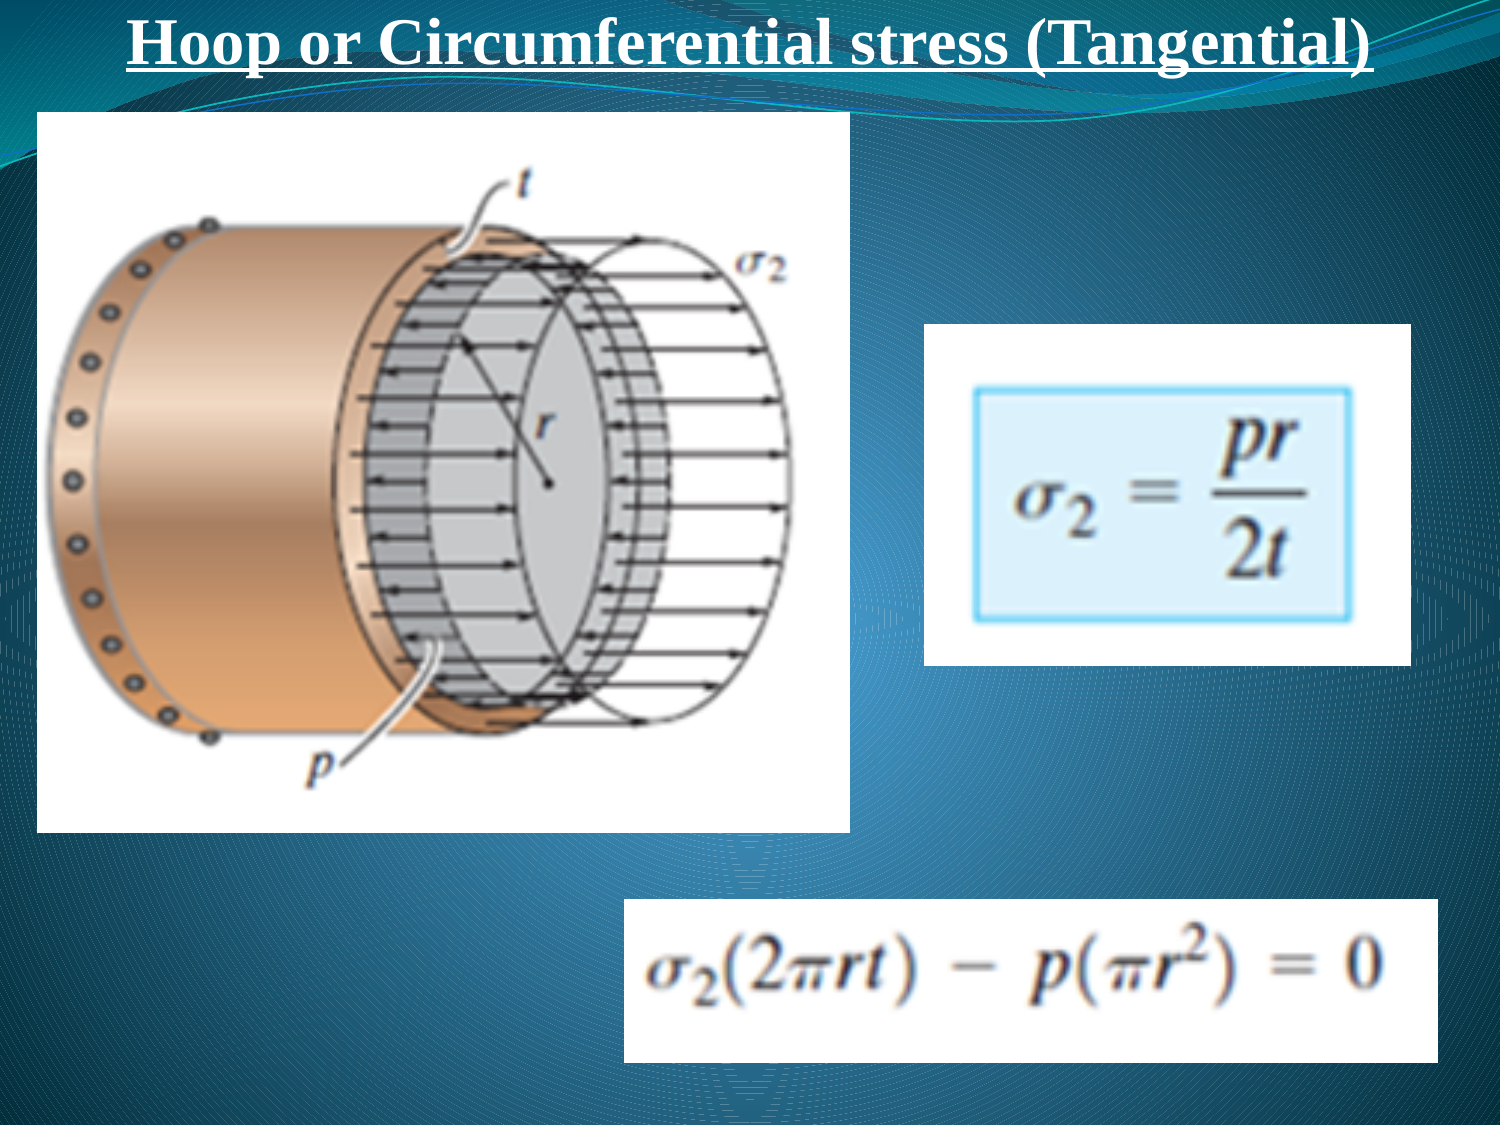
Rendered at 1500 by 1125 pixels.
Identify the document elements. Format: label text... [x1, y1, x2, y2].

text_box Hoop or Circumferential stress (Tangential) [111, 0, 1389, 85]
picture [37, 112, 851, 833]
picture [924, 324, 1412, 666]
picture [624, 899, 1438, 1063]
